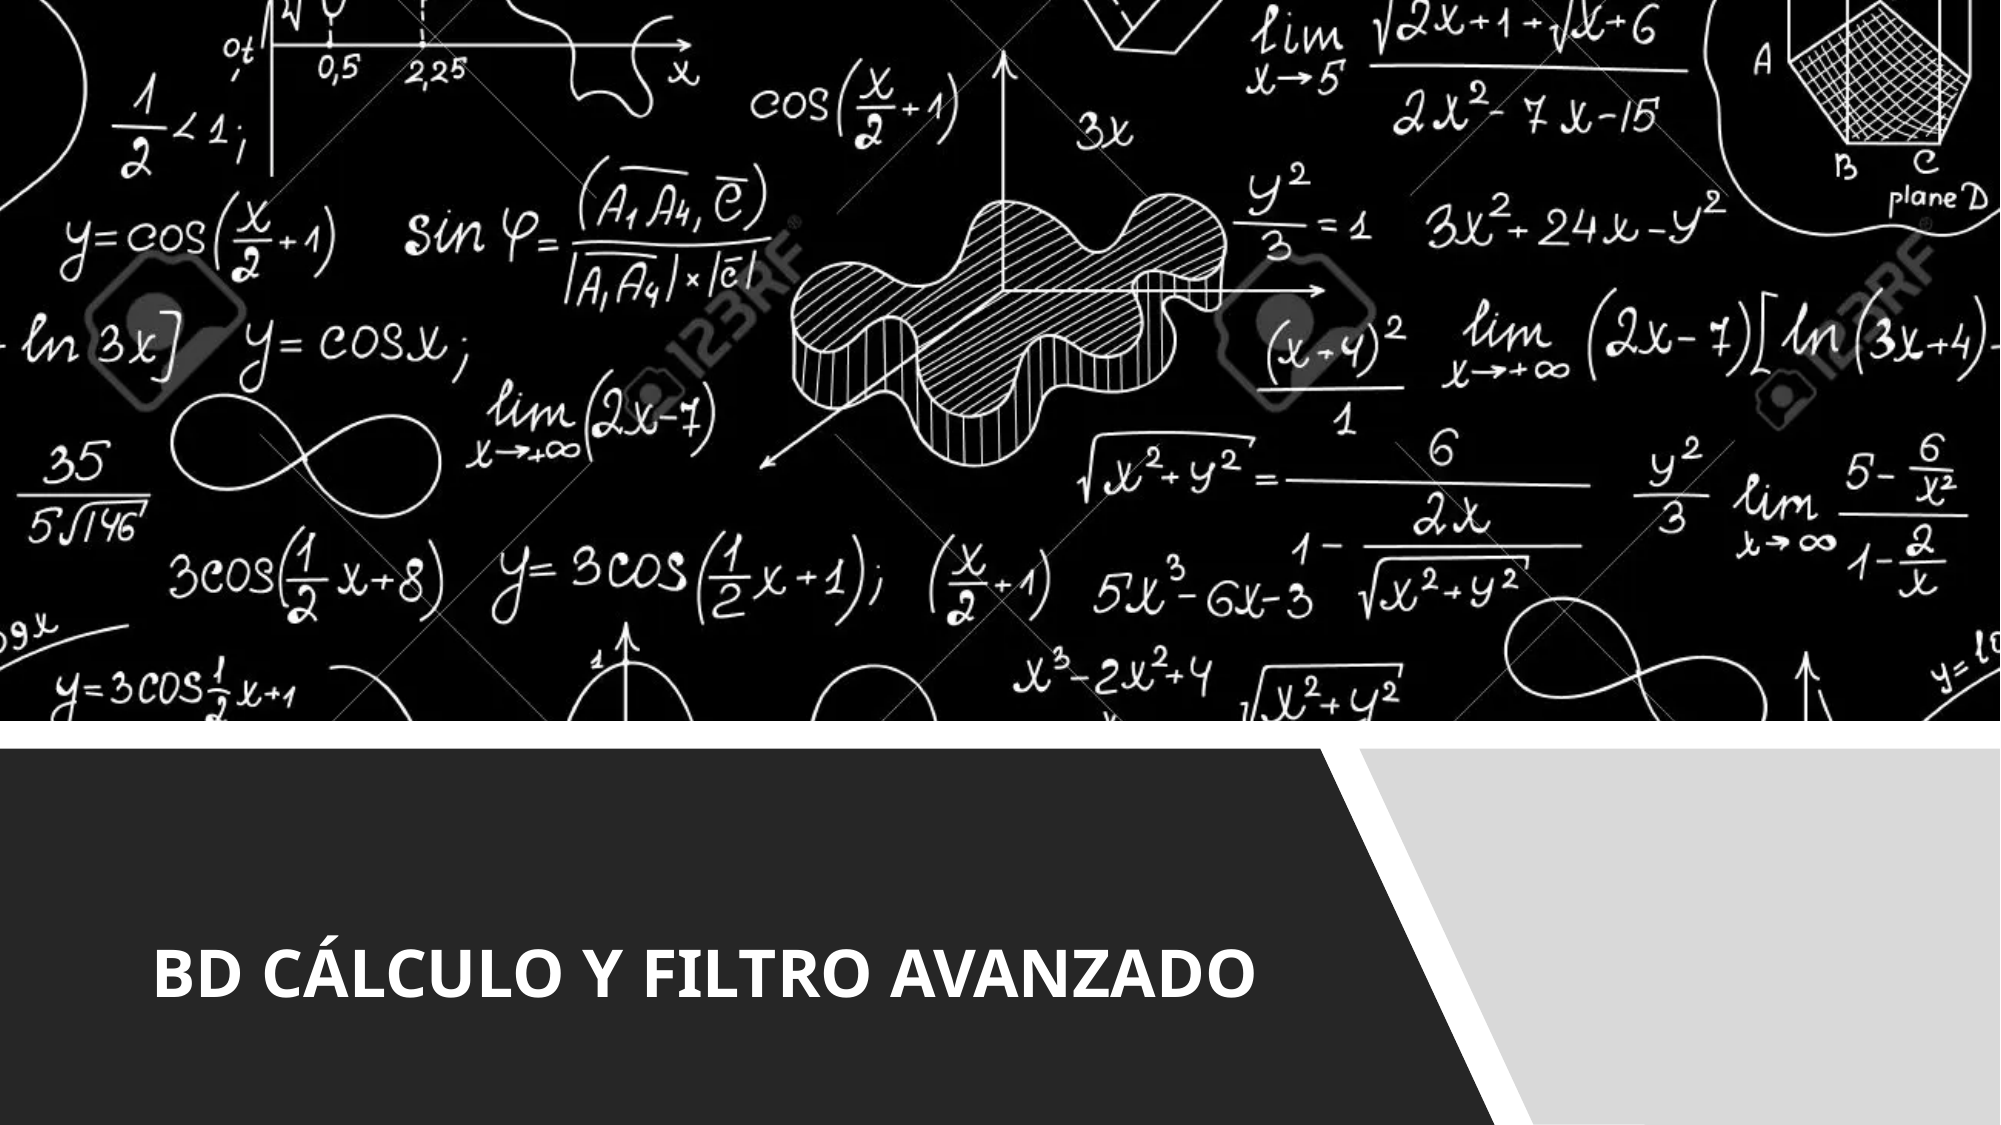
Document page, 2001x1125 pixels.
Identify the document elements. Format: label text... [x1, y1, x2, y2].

title BD CÁLCULO Y FILTRO AVANZADO [136, 852, 1282, 1021]
text_box [1357, 747, 2000, 1125]
text_box [0, 747, 1496, 1125]
picture [0, 0, 2000, 721]
